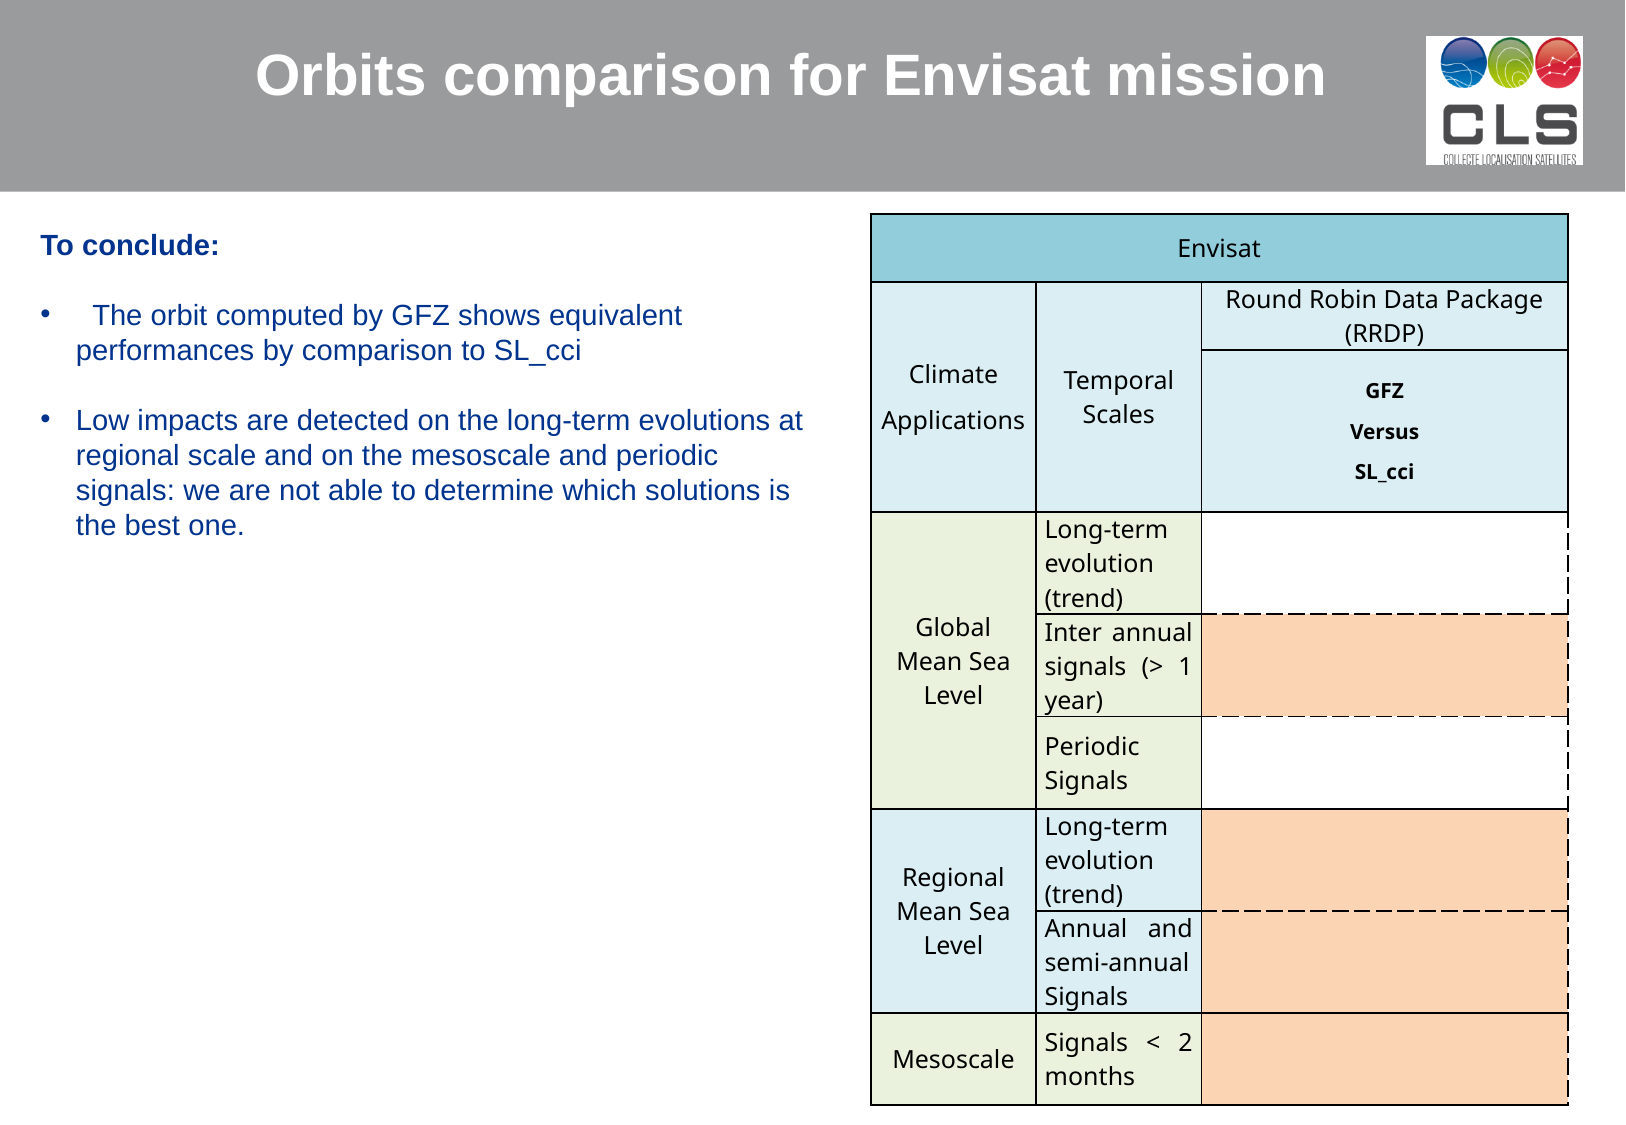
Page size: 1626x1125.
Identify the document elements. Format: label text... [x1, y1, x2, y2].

table_cell Signals < 2 months [1037, 1014, 1201, 1104]
table_cell Temporal Scales [1037, 283, 1201, 511]
table_cell Mesoscale [872, 1014, 1035, 1104]
table_cell Climate Applications [872, 283, 1035, 511]
table_header Envisat [872, 215, 1567, 281]
table_cell Global Mean Sea Level [872, 513, 1035, 808]
text_box Orbits comparison for Envisat mission [240, 40, 1479, 172]
table_cell [1202, 513, 1568, 614]
table_cell [1202, 614, 1568, 716]
table_cell Annual and semi-annual Signals [1037, 912, 1201, 1012]
table_cell GFZ Versus SL_cci [1202, 351, 1567, 511]
table_cell Long-term evolution (trend) [1037, 810, 1201, 910]
table_cell [1202, 911, 1568, 1012]
table_cell Long-term evolution (trend) [1037, 513, 1201, 613]
table_cell [1202, 716, 1568, 808]
picture [1426, 36, 1583, 165]
table_cell Inter annual signals (> 1 year) [1037, 615, 1201, 716]
table_cell [1202, 1014, 1568, 1104]
text_box To conclude: The orbit computed by GFZ shows equivalent performances by comparison to SL_cci Low impacts are detected on the long-term evolutions at regional scale and on the mesoscale and periodic signals: we are not able to determine which solutions is the best one. [25, 219, 820, 1104]
table_cell Regional Mean Sea Level [872, 810, 1035, 1012]
table_cell Round Robin Data Package (RRDP) [1202, 283, 1567, 349]
table_cell Periodic Signals [1037, 717, 1201, 808]
table_cell [1202, 810, 1568, 911]
